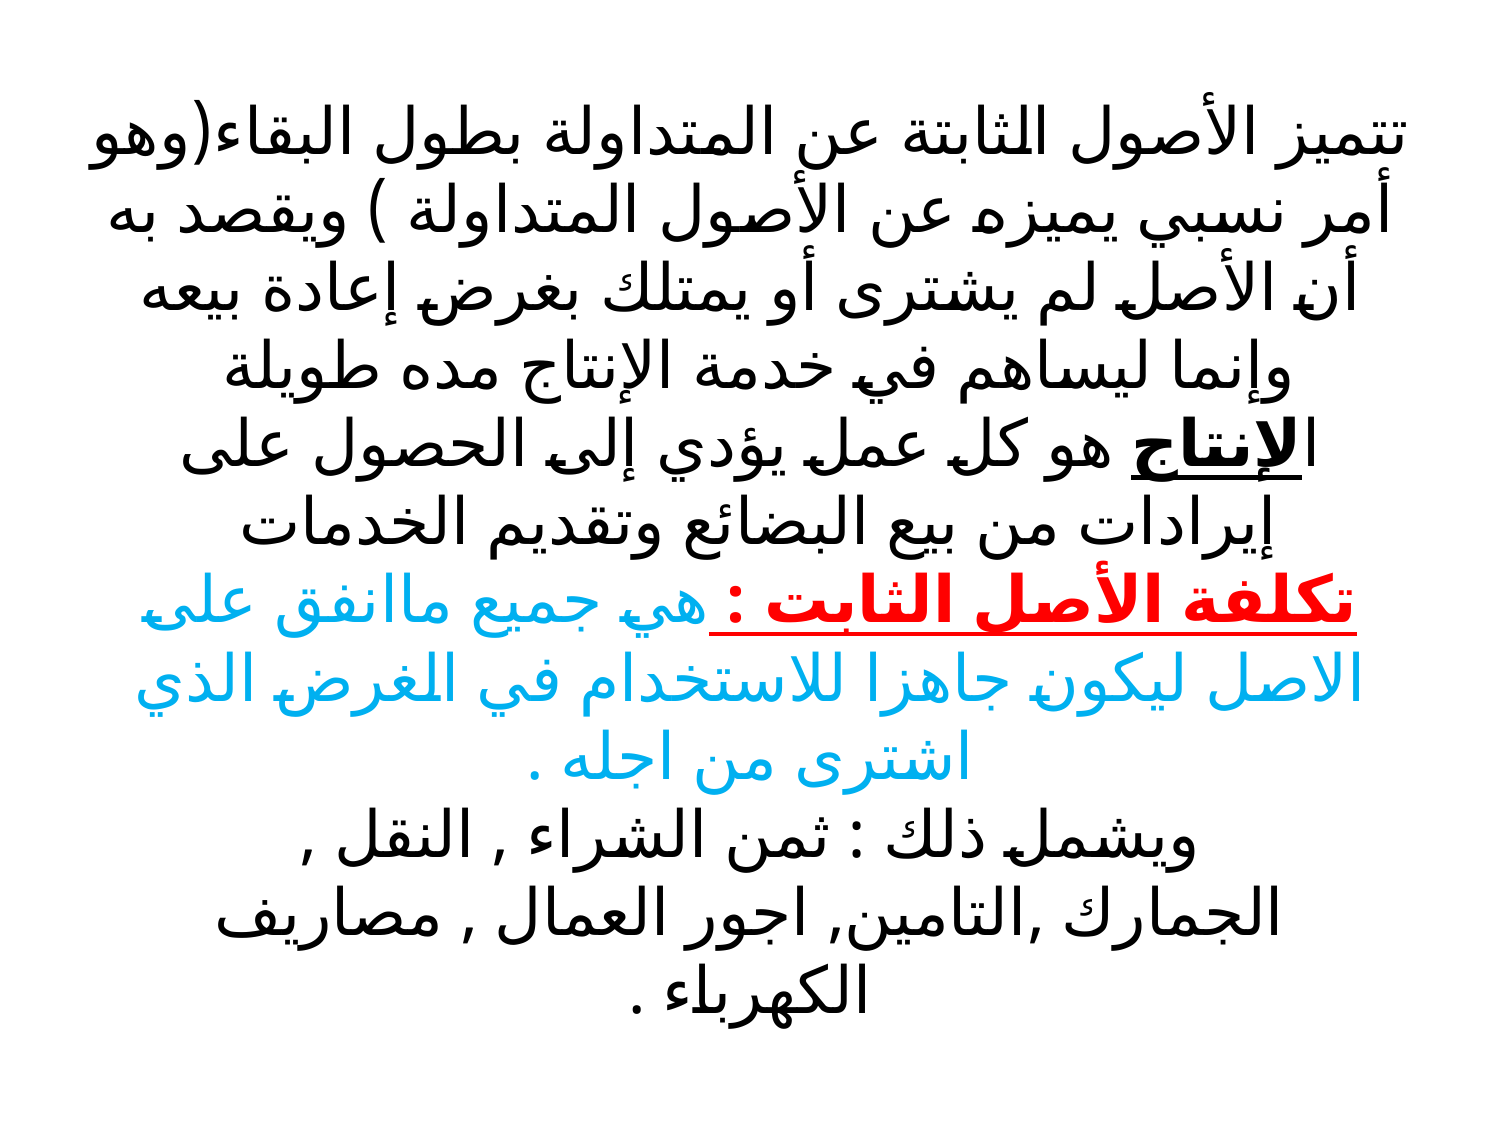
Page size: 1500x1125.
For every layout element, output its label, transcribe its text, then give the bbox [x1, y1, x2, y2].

title تتميز الأصول الثابتة عن المتداولة بطول البقاء(وهو أمر نسبي يميزه عن الأصول المتداولة ) ويقصد به أن الأصل لم يشترى أو يمتلك بغرض إعادة بيعه وإنما ليساهم في خدمة الإنتاج مده طويلة الإنتاج هو كل عمل يؤدي إلى الحصول على إيرادات من بيع البضائع وتقديم الخدمات تكلفة الأصل الثابت : هي جميع ماانفق على الاصل ليكون جاهزا للاستخدام في الغرض الذي اشترى من اجله . ويشمل ذلك : ثمن الشراء , النقل , الجمارك ,التامين, اجور العمال , مصاريف الكهرباء . [75, 45, 1425, 1071]
